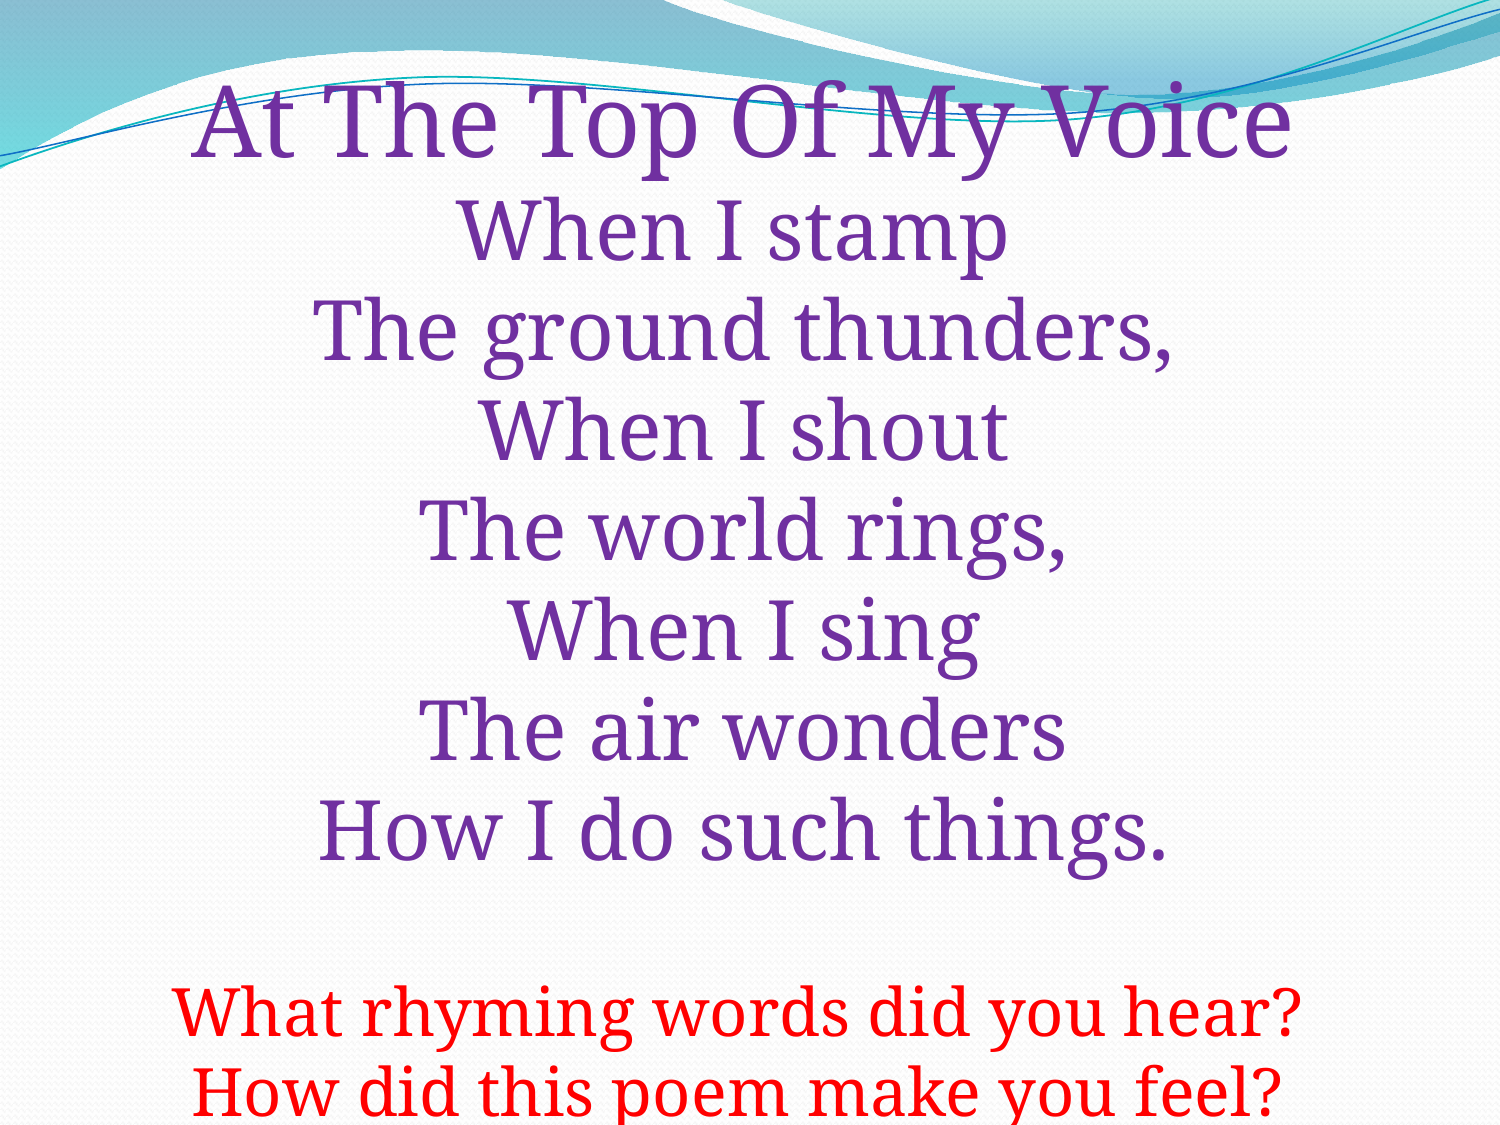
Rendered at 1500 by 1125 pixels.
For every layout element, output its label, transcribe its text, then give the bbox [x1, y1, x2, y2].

text_box What rhyming words did you hear? How did this poem make you feel? [99, 962, 1375, 1125]
text_box At The Top Of My Voice When I stamp The ground thunders, When I shout The world rings, When I sing The air wonders How I do such things. [99, 49, 1388, 885]
